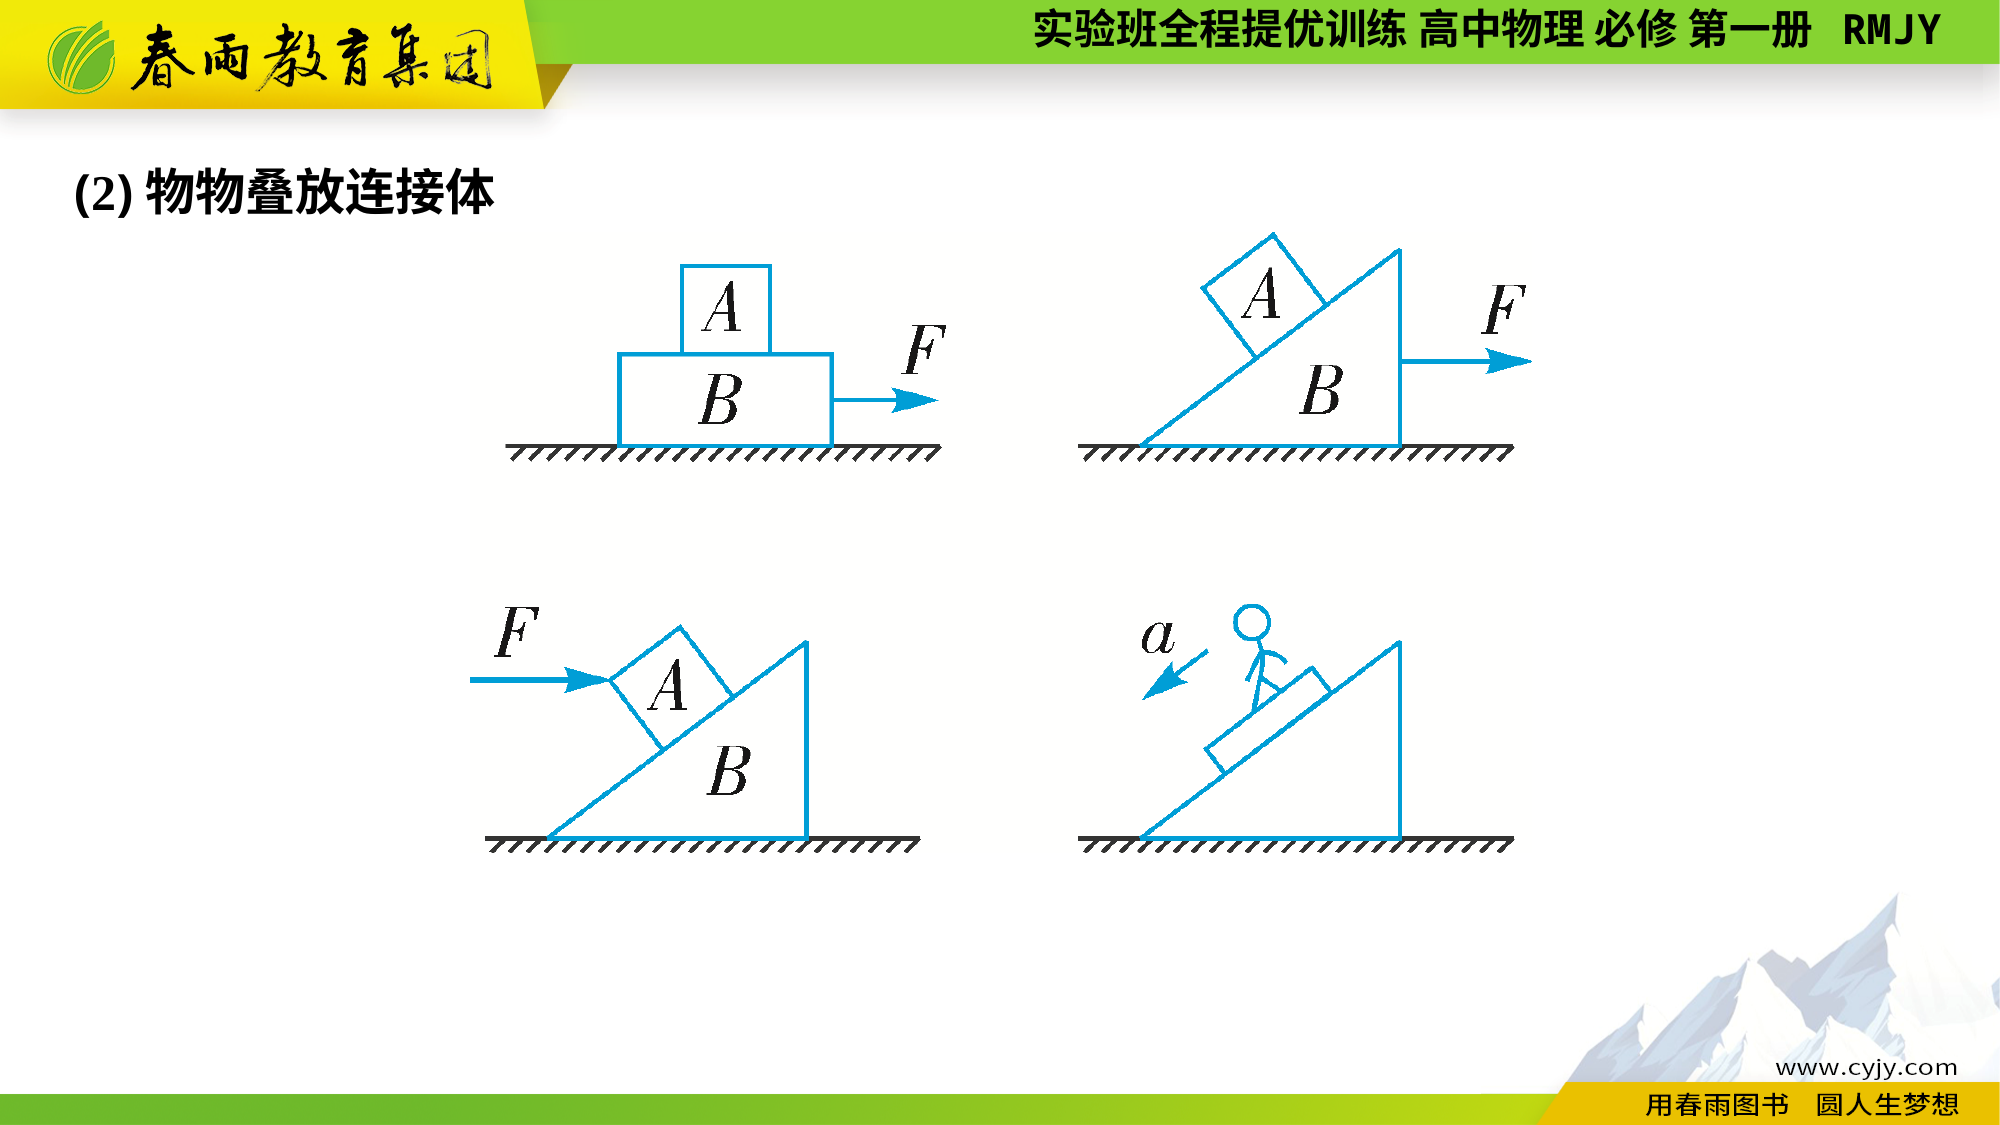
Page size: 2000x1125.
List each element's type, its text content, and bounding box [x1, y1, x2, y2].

list (2)物物叠放连接体 [59, 122, 1944, 229]
picture [0, 0, 2000, 1125]
